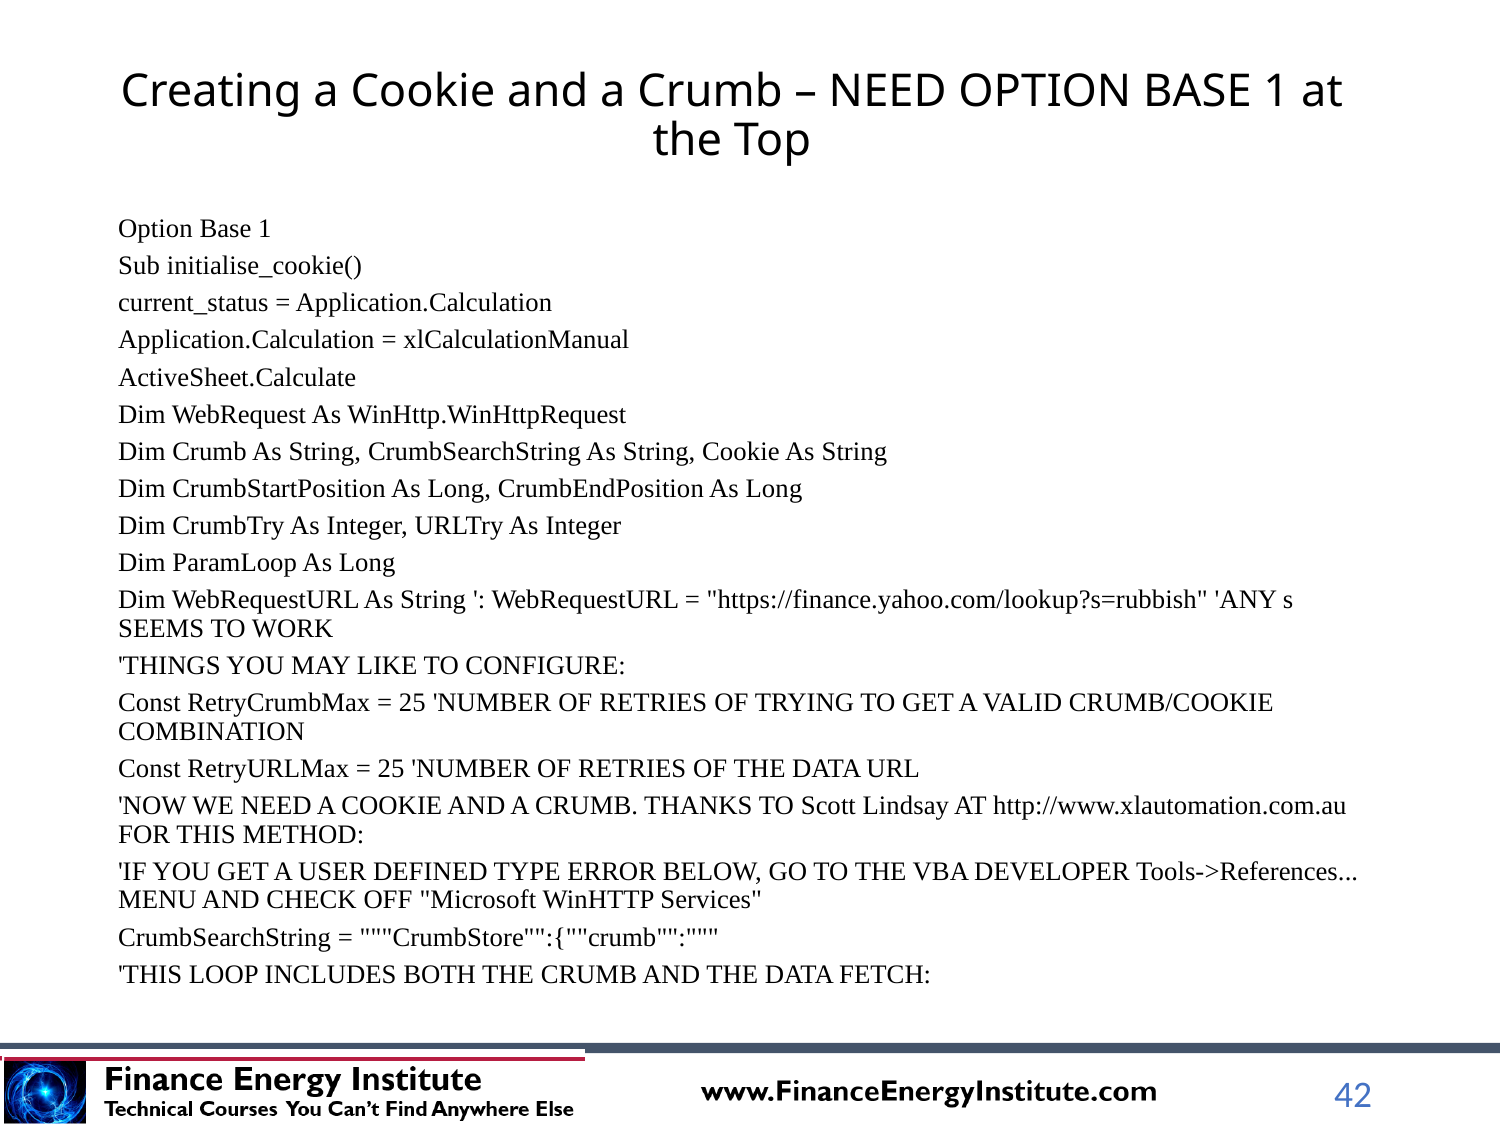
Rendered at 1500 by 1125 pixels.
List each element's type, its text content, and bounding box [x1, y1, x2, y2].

slide_number 42 [1277, 1062, 1429, 1115]
list Option Base 1 Sub initialise_cookie() current_status = Application.Calculation Application.Calculation = xlCalculationManual ActiveSheet.Calculate Dim WebRequest As WinHttp.WinHttpRequest Dim Crumb As String, CrumbSearchString As String, Cookie As String Dim CrumbStartPosition As Long, CrumbEndPosition As Long Dim CrumbTry As Integer, URLTry As Integer Dim ParamLoop As Long Dim WebRequestURL As String ': WebRequestURL = "https://finance.yahoo.com/lookup?s=rubbish" 'ANY s SEEMS TO WORK 'THINGS YOU MAY LIKE TO CONFIGURE: Const RetryCrumbMax = 25 'NUMBER OF RETRIES OF TRYING TO GET A VALID CRUMB/COOKIE COMBINATION Const RetryURLMax = 25 'NUMBER OF RETRIES OF THE DATA URL 'NOW WE NEED A COOKIE AND A CRUMB. THANKS TO Scott Lindsay AT http://www.xlautomation.com.au FOR THIS METHOD: 'IF YOU GET A USER DEFINED TYPE ERROR BELOW, GO TO THE VBA DEVELOPER Tools->References... MENU AND CHECK OFF "Microsoft WinHTTP Services" CrumbSearchString = """CrumbStore"":{""crumb"":""" 'THIS LOOP INCLUDES BOTH THE CRUMB AND THE DATA FETCH: [103, 207, 1400, 1014]
title Creating a Cookie and a Crumb – NEED OPTION BASE 1 at the Top [103, 59, 1361, 174]
picture [696, 1074, 1166, 1112]
picture [0, 1049, 585, 1125]
